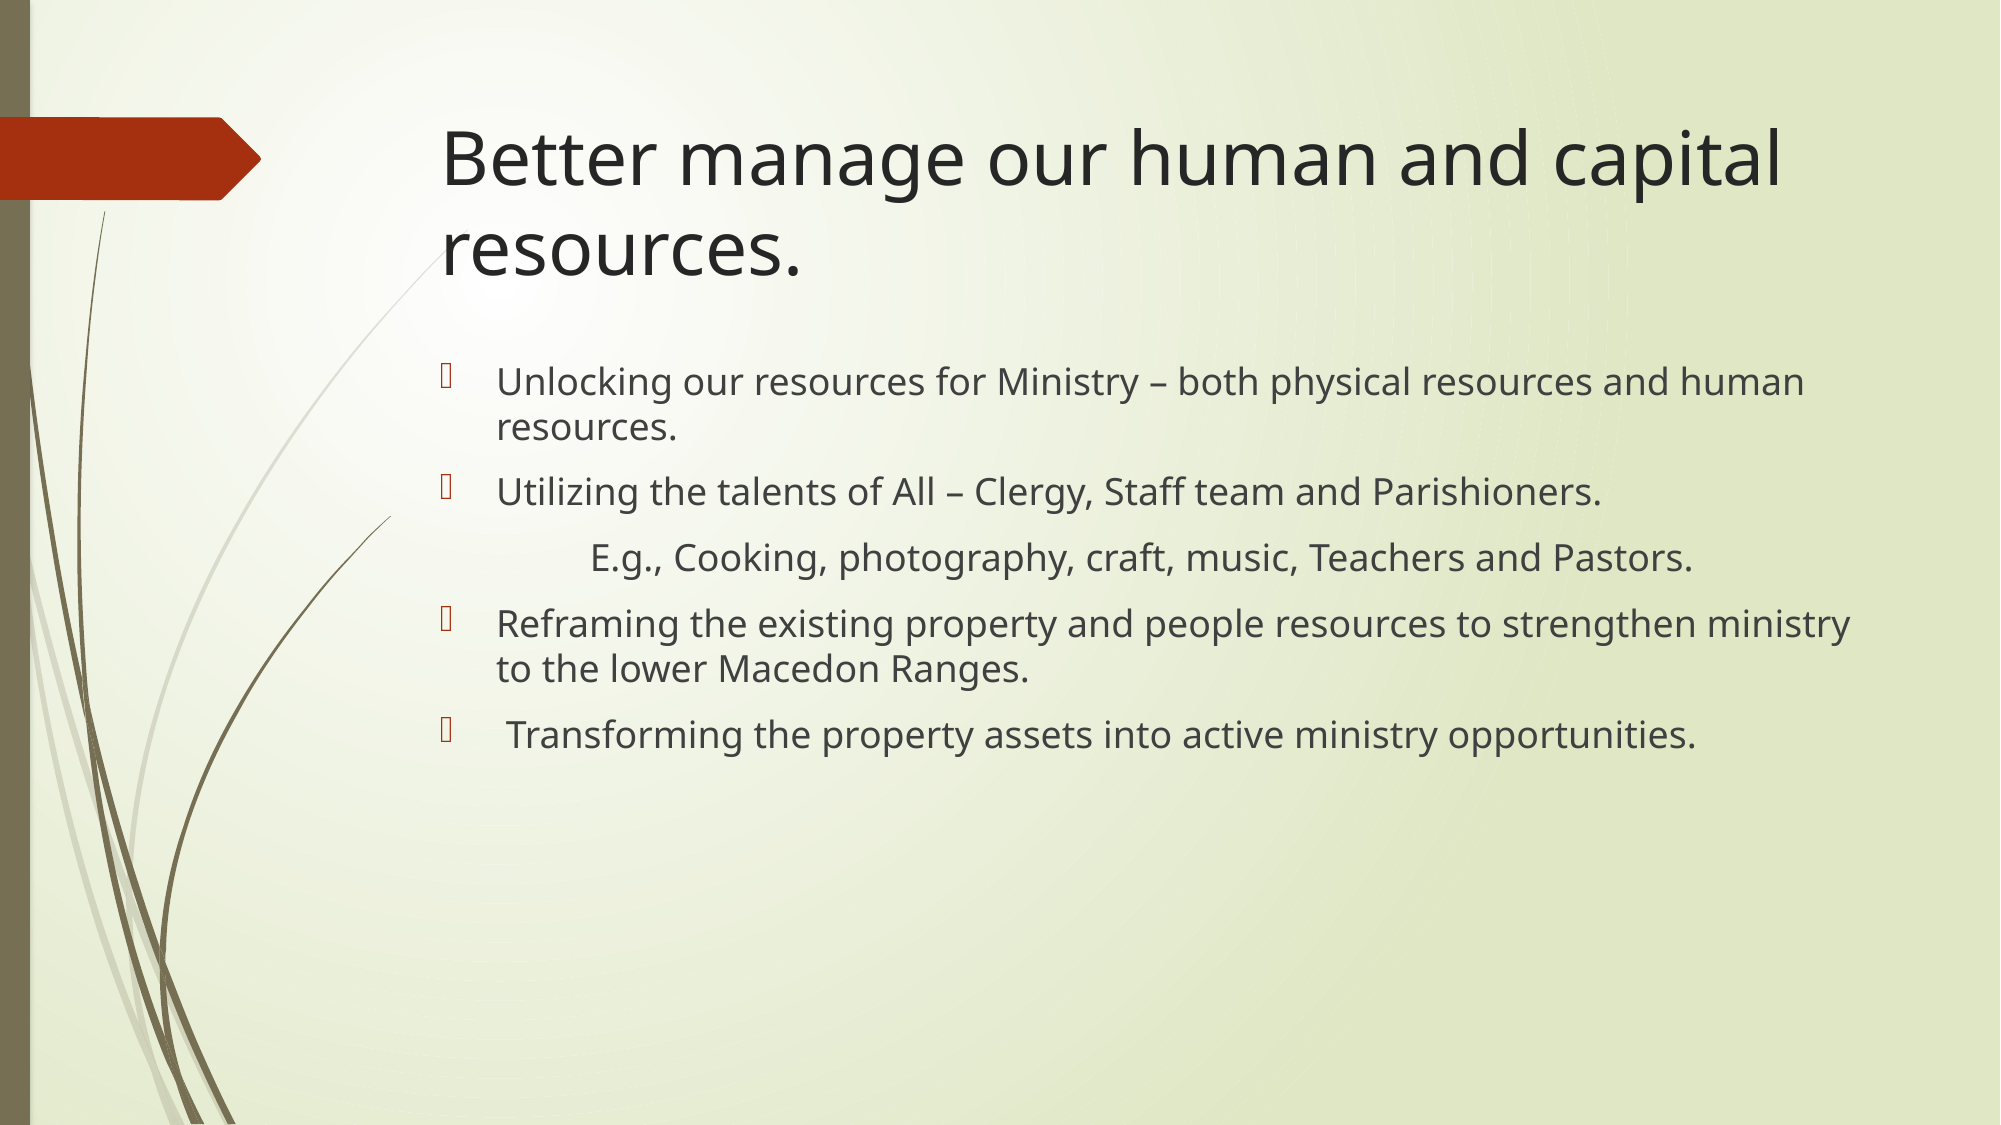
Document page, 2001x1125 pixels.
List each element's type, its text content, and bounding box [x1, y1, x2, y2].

title Better manage our human and capital resources. [425, 102, 1888, 313]
list Unlocking our resources for Ministry – both physical resources and human resources. Utilizing the talents of All – Clergy, Staff team and Parishioners. E.g., Cooking, photography, craft, music, Teachers and Pastors. Reframing the existing property and people resources to strengthen ministry to the lower Macedon Ranges. Transforming the property assets into active ministry opportunities. [424, 350, 1888, 970]
